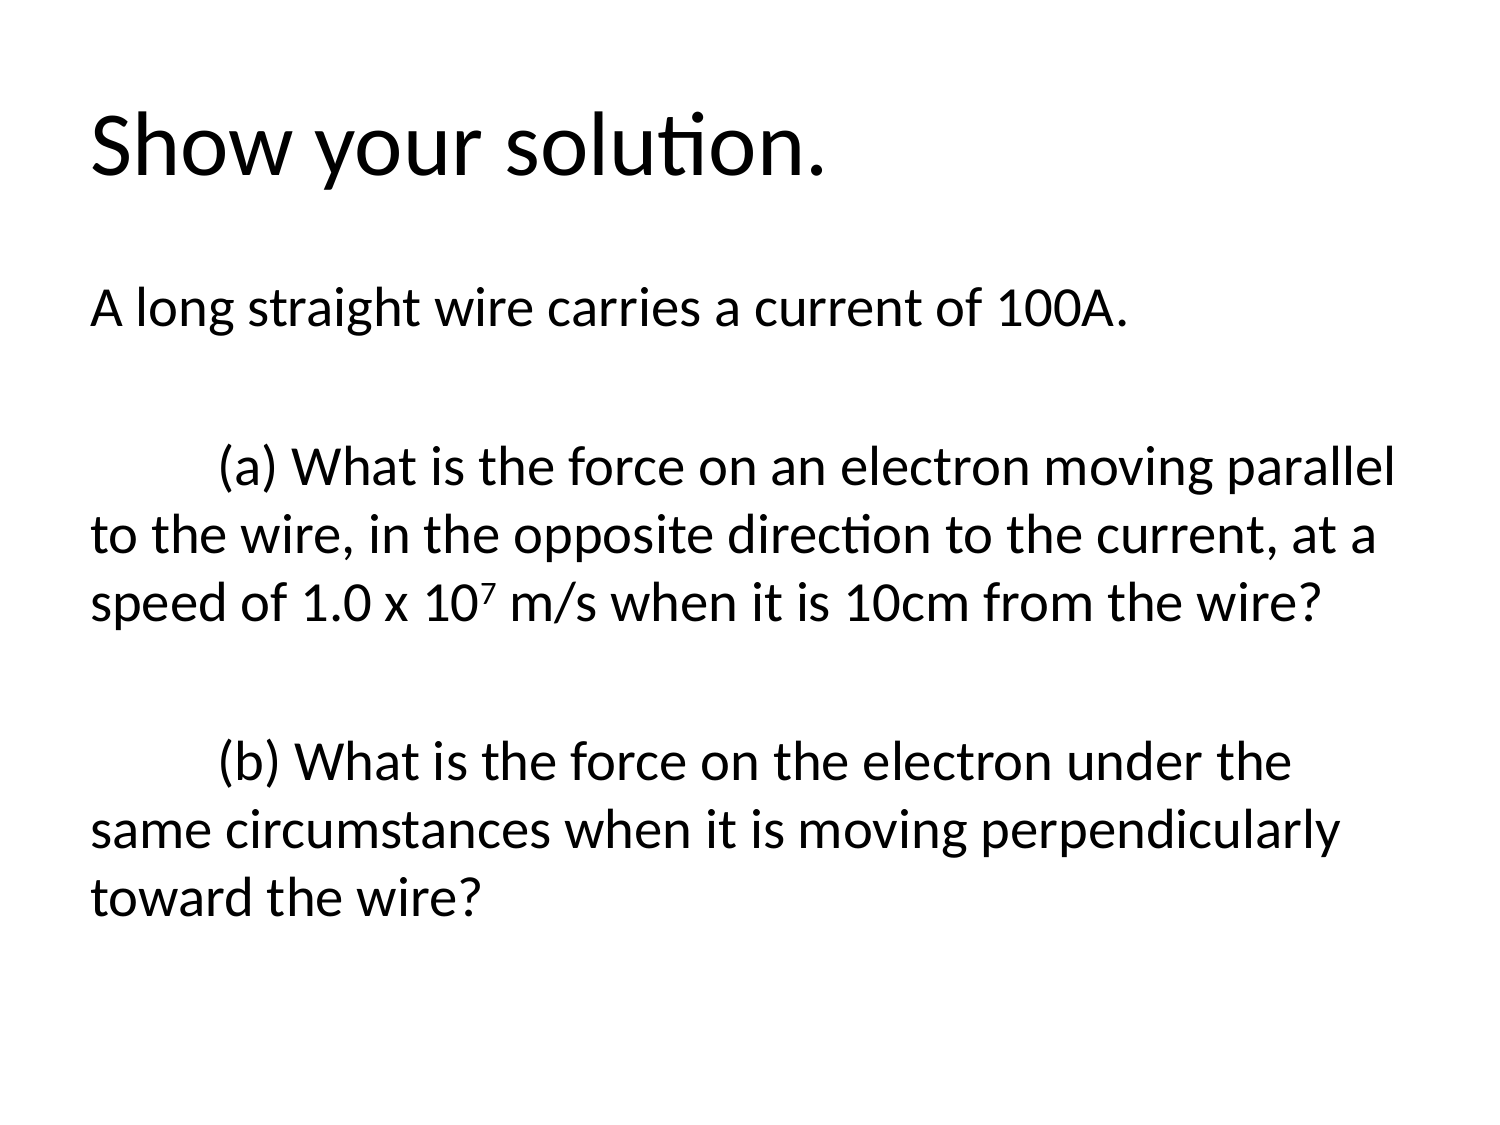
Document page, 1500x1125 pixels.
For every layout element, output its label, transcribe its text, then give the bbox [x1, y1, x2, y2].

list A long straight wire carries a current of 100A. (a) What is the force on an electron moving parallel to the wire, in the opposite direction to the current, at a speed of 1.0 x 107 m/s when it is 10cm from the wire? (b) What is the force on the electron under the same circumstances when it is moving perpendicularly toward the wire? [75, 262, 1425, 1005]
title Show your solution. [75, 45, 1425, 233]
